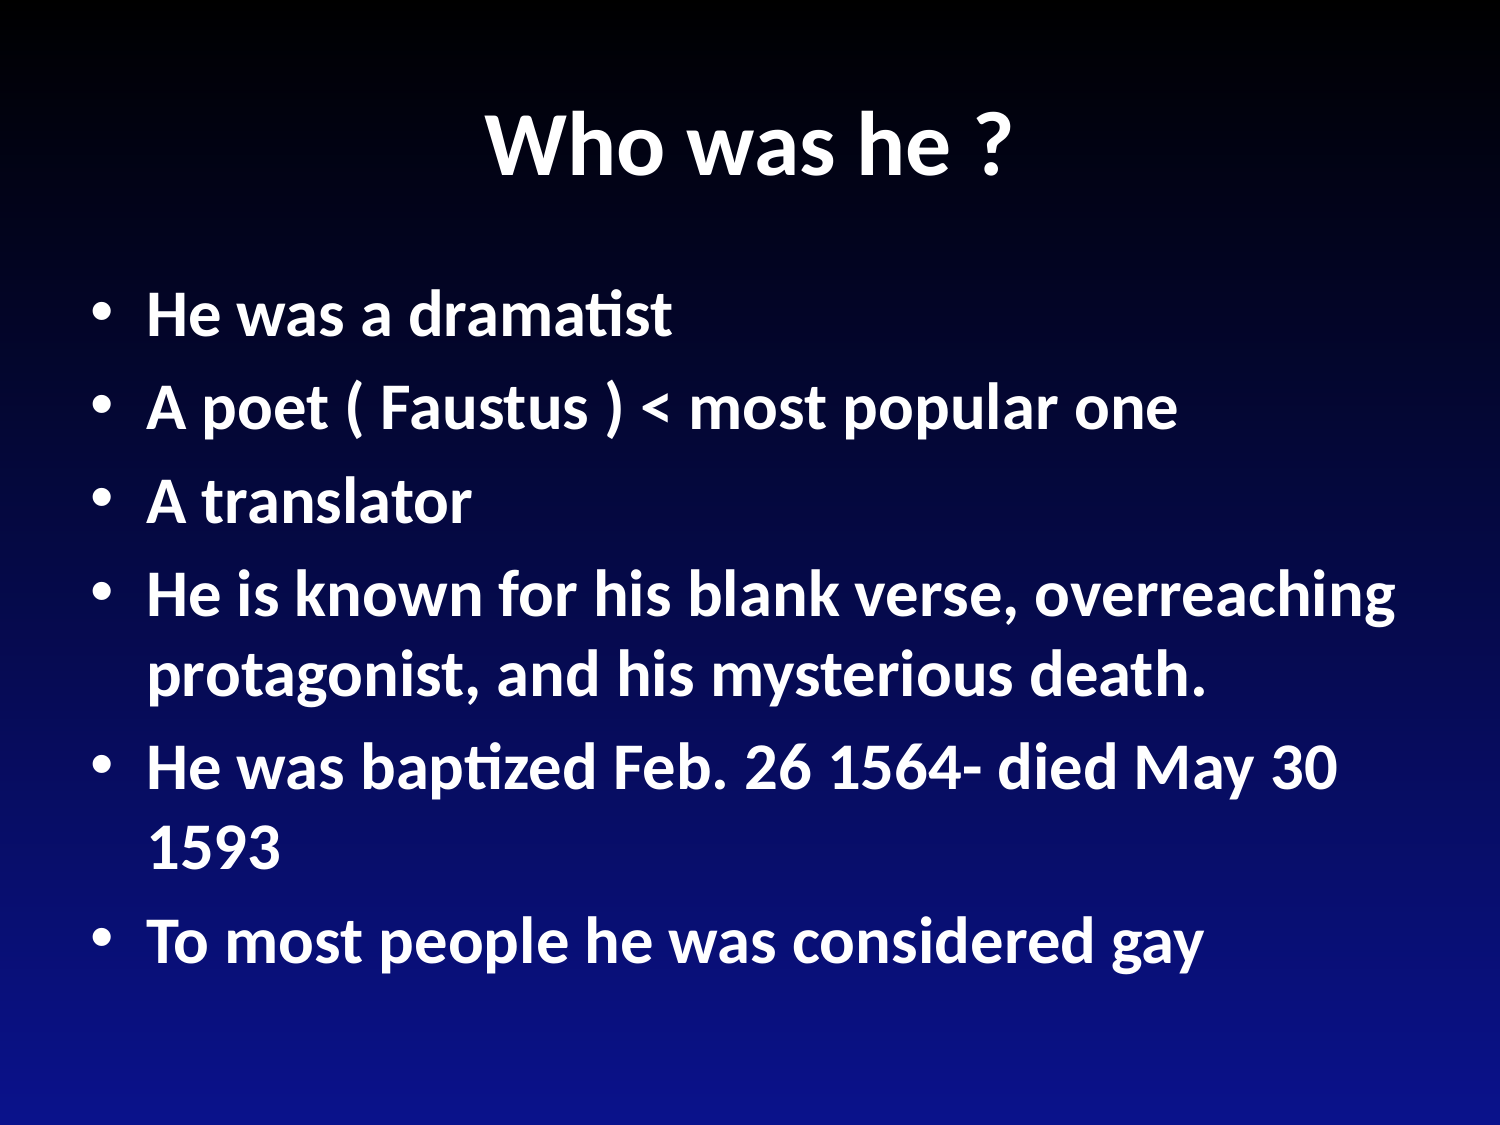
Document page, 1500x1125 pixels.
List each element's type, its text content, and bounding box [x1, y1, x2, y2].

title Who was he ? [75, 45, 1425, 233]
list He was a dramatist A poet ( Faustus ) < most popular one A translator He is known for his blank verse, overreaching protagonist, and his mysterious death. He was baptized Feb. 26 1564- died May 30 1593 To most people he was considered gay [75, 262, 1425, 1125]
